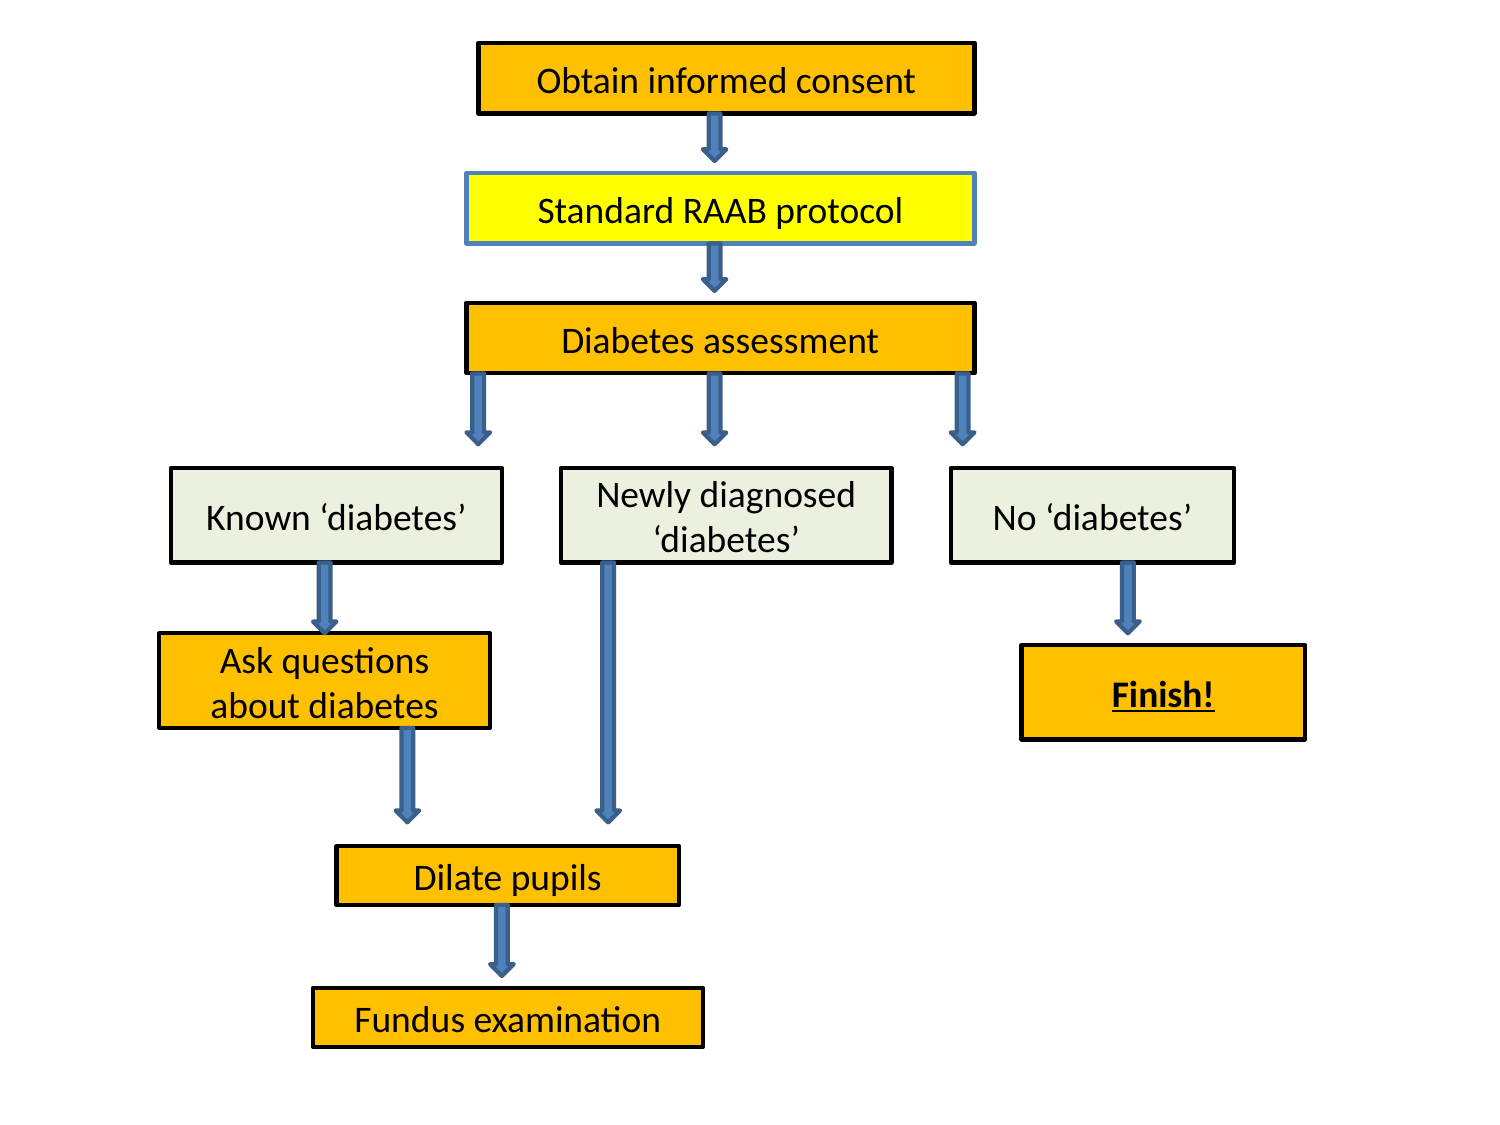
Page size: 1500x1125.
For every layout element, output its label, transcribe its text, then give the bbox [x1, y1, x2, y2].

text_box [1114, 560, 1142, 636]
text_box [700, 371, 729, 447]
text_box [311, 560, 339, 636]
text_box [948, 371, 977, 447]
text_box Newly diagnosed ‘diabetes’ [559, 466, 894, 565]
text_box Known ‘diabetes’ [169, 466, 504, 565]
text_box [700, 241, 729, 294]
text_box Obtain informed consent [476, 41, 977, 116]
text_box Finish! [1019, 643, 1307, 742]
text_box Standard RAAB protocol [464, 171, 977, 246]
text_box No ‘diabetes’ [949, 466, 1236, 565]
text_box [488, 902, 516, 979]
text_box [393, 725, 422, 825]
text_box Diabetes assessment [464, 301, 977, 375]
text_box Fundus examination [311, 986, 705, 1049]
text_box [700, 111, 729, 164]
text_box [464, 371, 493, 447]
text_box Ask questions about diabetes [157, 631, 492, 730]
text_box [594, 560, 622, 825]
text_box Dilate pupils [334, 844, 681, 907]
